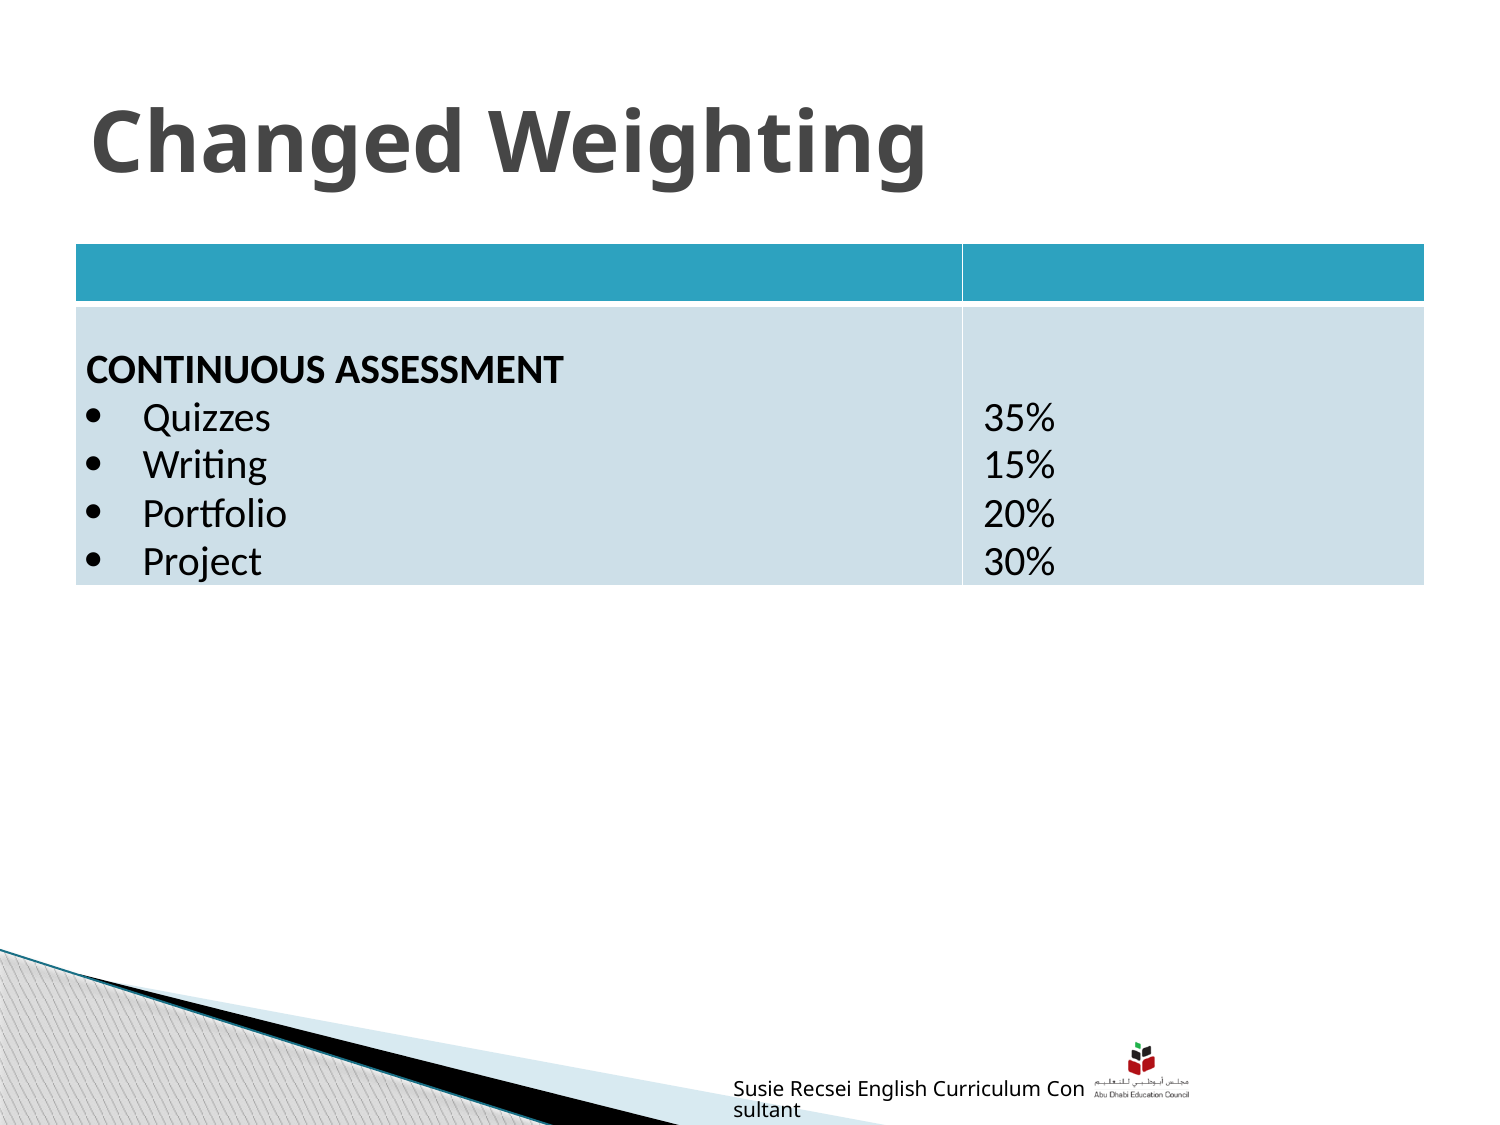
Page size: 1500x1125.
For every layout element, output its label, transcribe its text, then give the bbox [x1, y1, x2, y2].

table_header [963, 244, 1424, 301]
table_cell 35% 15% 20% 30% [963, 307, 1424, 585]
table_header [76, 244, 962, 301]
picture [1087, 1037, 1195, 1104]
table_cell CONTINUOUS ASSESSMENT Quizzes Writing Portfolio Project [76, 307, 962, 585]
title Changed Weighting [75, 45, 1425, 233]
footer Susie Recsei English Curriculum Consultant [718, 1051, 1084, 1112]
